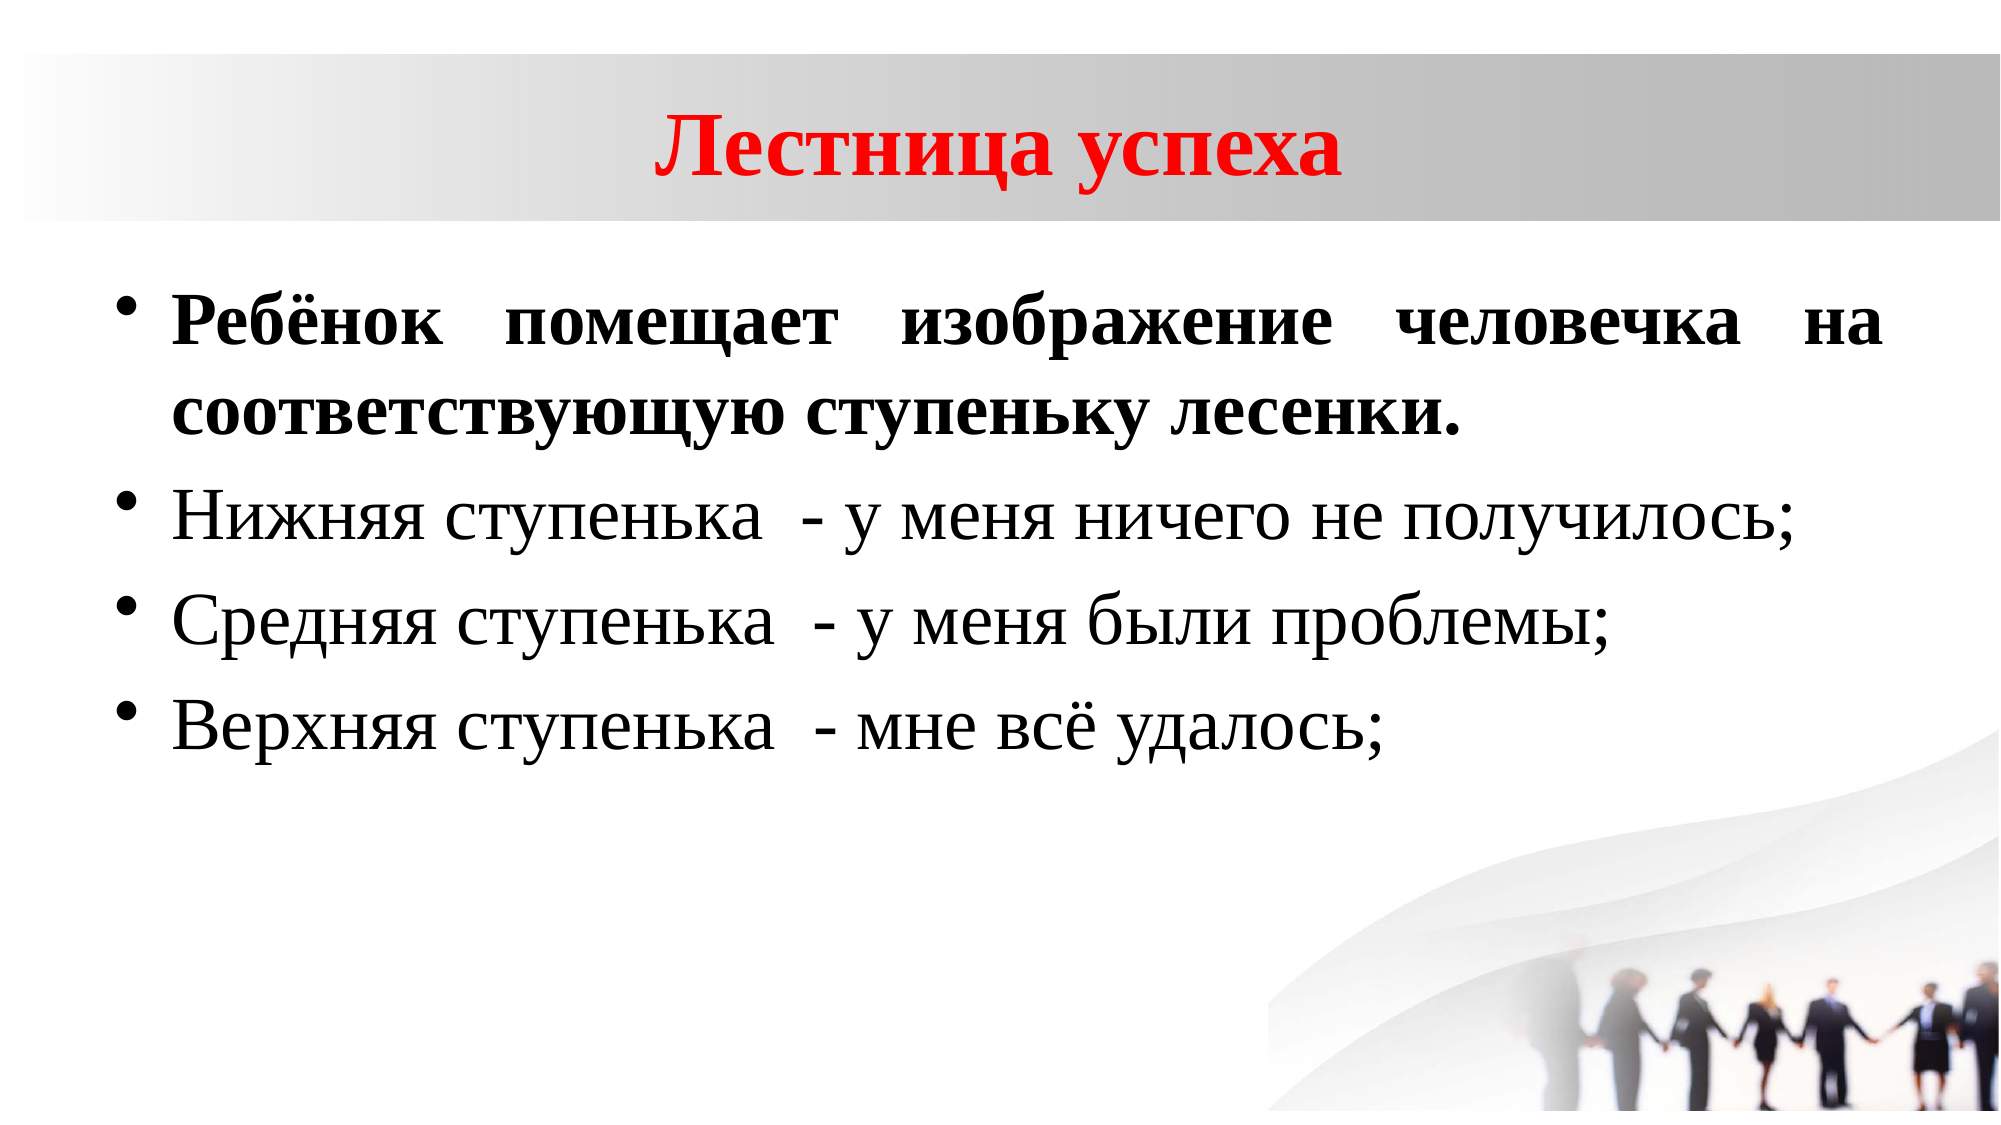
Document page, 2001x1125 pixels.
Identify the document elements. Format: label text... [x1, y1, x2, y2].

title Лестница успеха [99, 44, 1901, 233]
list Ребёнок помещает изображение человечка на соответствующую ступеньку лесенки. Нижняя ступенька - у меня ничего не получилось; Средняя ступенька - у меня были проблемы; Верхняя ступенька - мне всё удалось; [99, 262, 1901, 1006]
picture [1268, 728, 1999, 1111]
